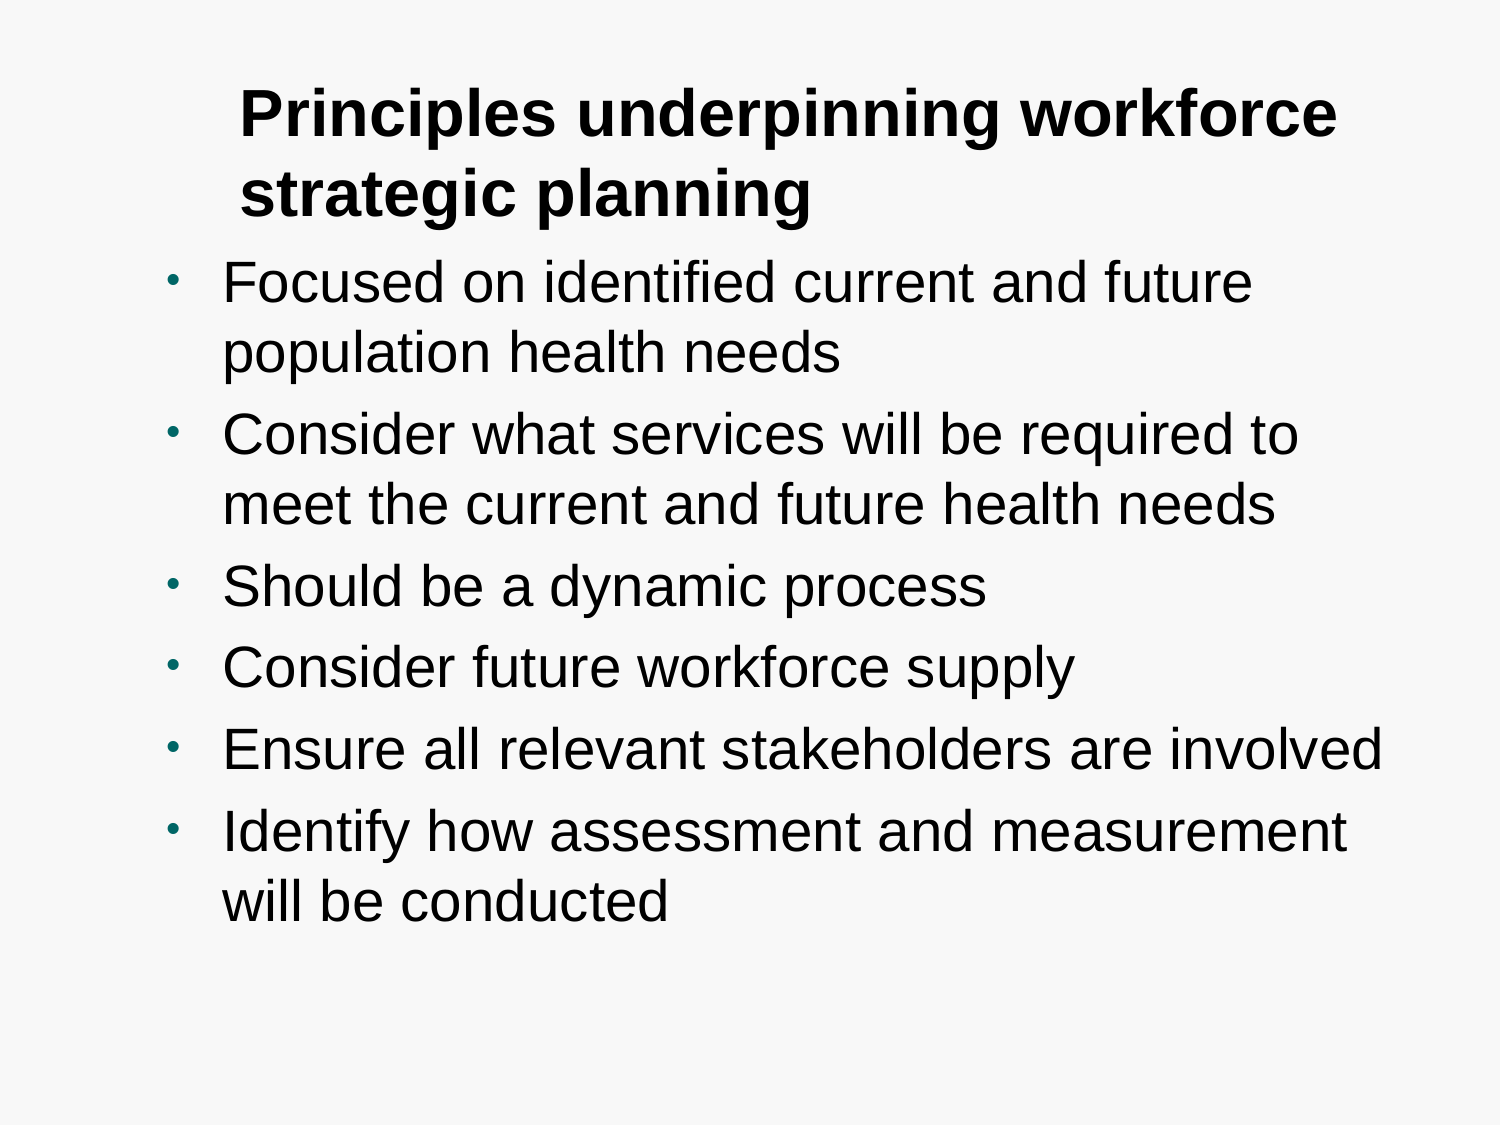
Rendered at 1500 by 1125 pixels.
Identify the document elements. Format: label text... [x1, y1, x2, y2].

title Principles underpinning workforce strategic planning [224, 49, 1425, 236]
list Focused on identified current and future population health needs Consider what services will be required to meet the current and future health needs Should be a dynamic process Consider future workforce supply Ensure all relevant stakeholders are involved Identify how assessment and measurement will be conducted [151, 236, 1425, 1050]
